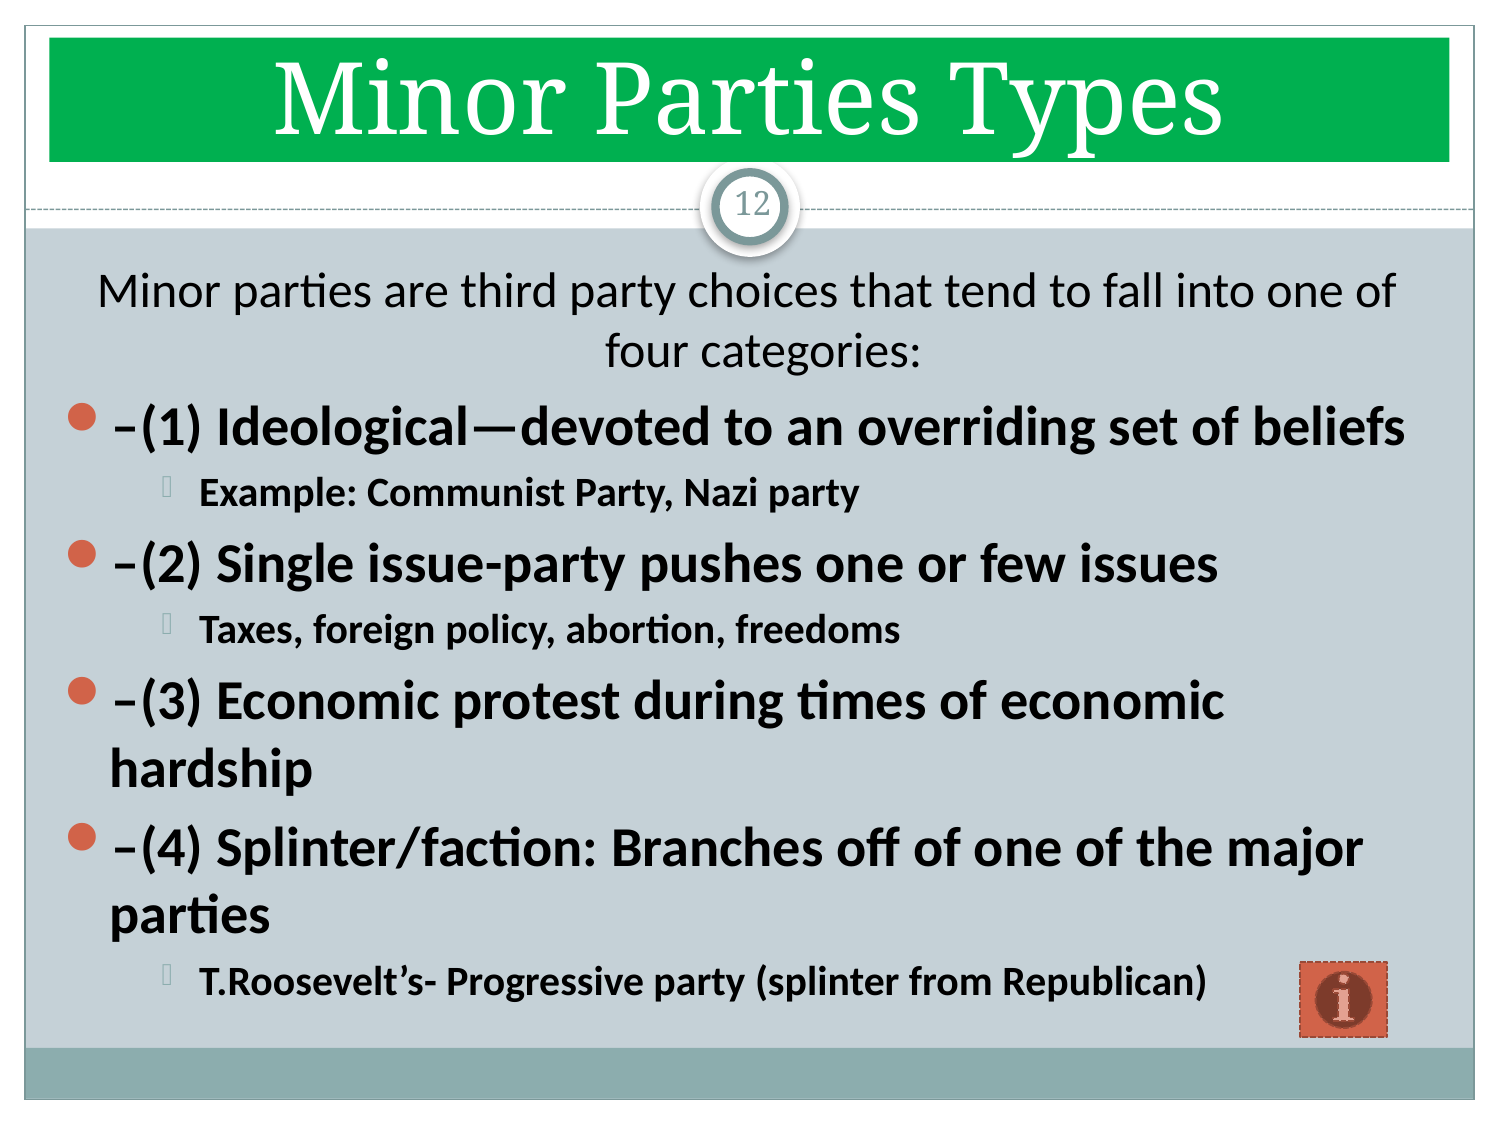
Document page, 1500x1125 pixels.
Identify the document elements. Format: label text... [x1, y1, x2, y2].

text_box [1299, 961, 1388, 1038]
title Minor Parties Types [49, 37, 1450, 162]
list Minor parties are third party choices that tend to fall into one of four categories: –(1) Ideological—devoted to an overriding set of beliefs Example: Communist Party, Nazi party –(2) Single issue-party pushes one or few issues Taxes, foreign policy, abortion, freedoms –(3) Economic protest during times of economic hardship –(4) Splinter/faction: Branches off of one of the major parties T.Roosevelt’s- Progressive party (splinter from Republican) [49, 250, 1445, 1050]
slide_number 12 [715, 168, 791, 241]
